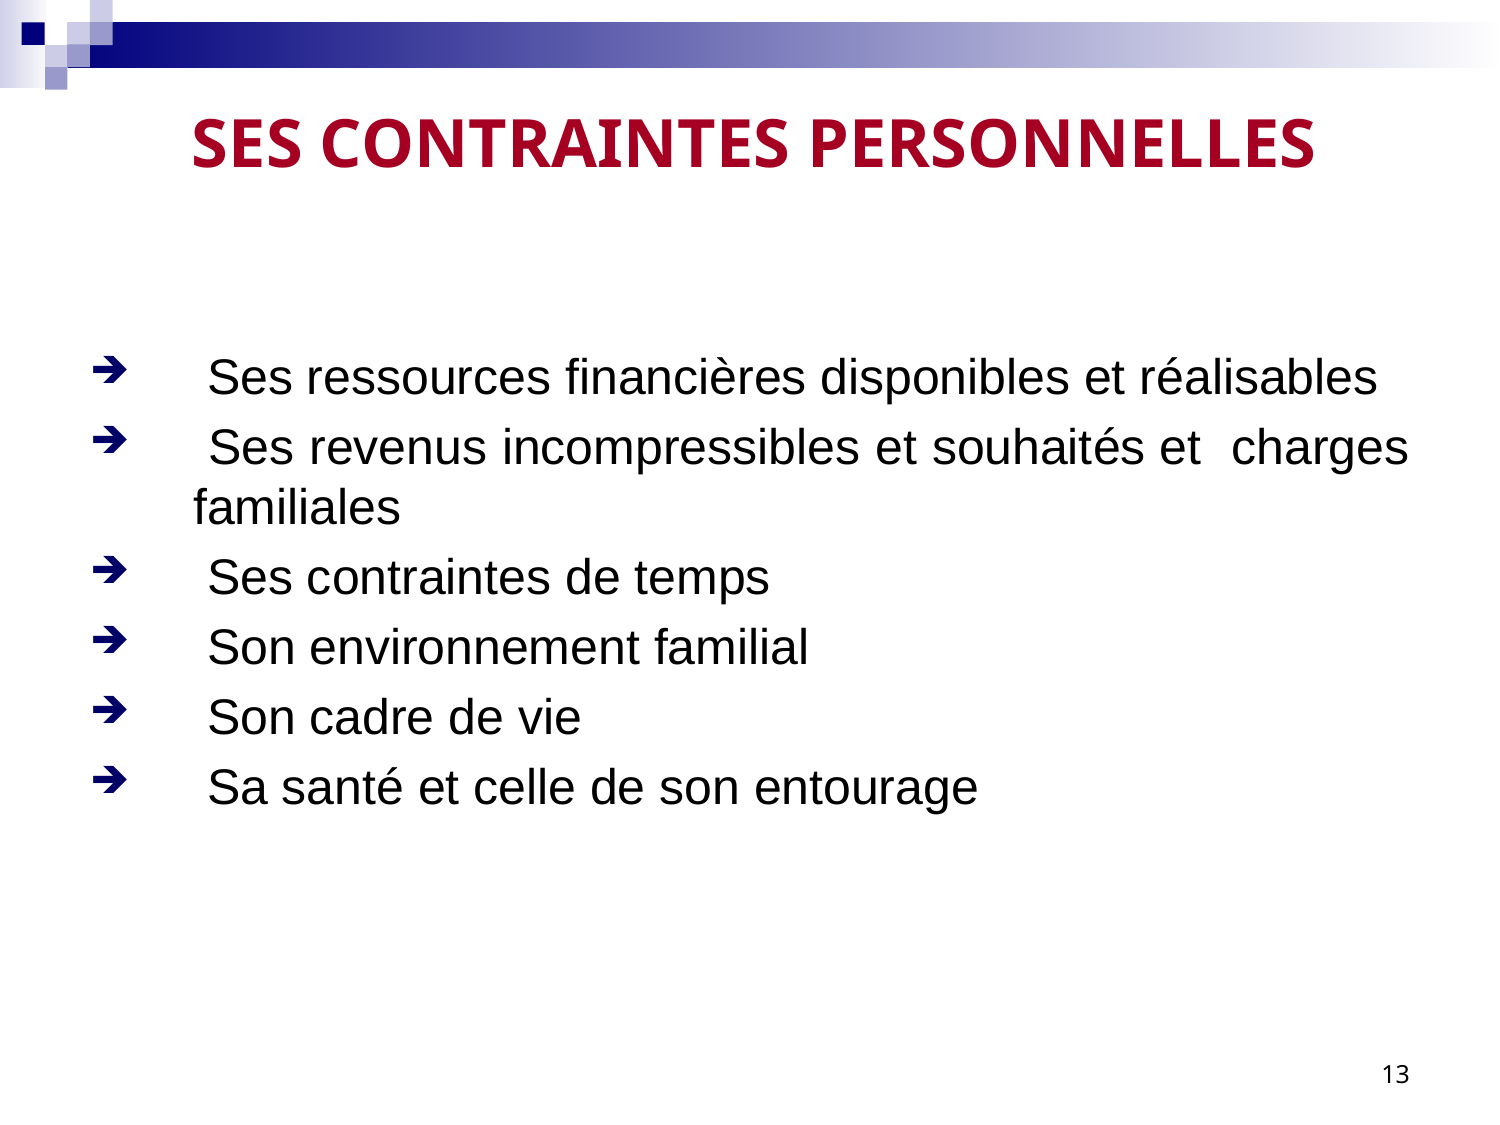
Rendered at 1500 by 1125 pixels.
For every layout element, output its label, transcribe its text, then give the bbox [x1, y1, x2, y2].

list Ses ressources financières disponibles et réalisables Ses revenus incompressibles et souhaités et charges familiales Ses contraintes de temps Son environnement familial Son cadre de vie Sa santé et celle de son entourage [75, 267, 1425, 905]
title SES CONTRAINTES PERSONNELLES [88, 92, 1439, 191]
slide_number 13 [1074, 1025, 1425, 1100]
